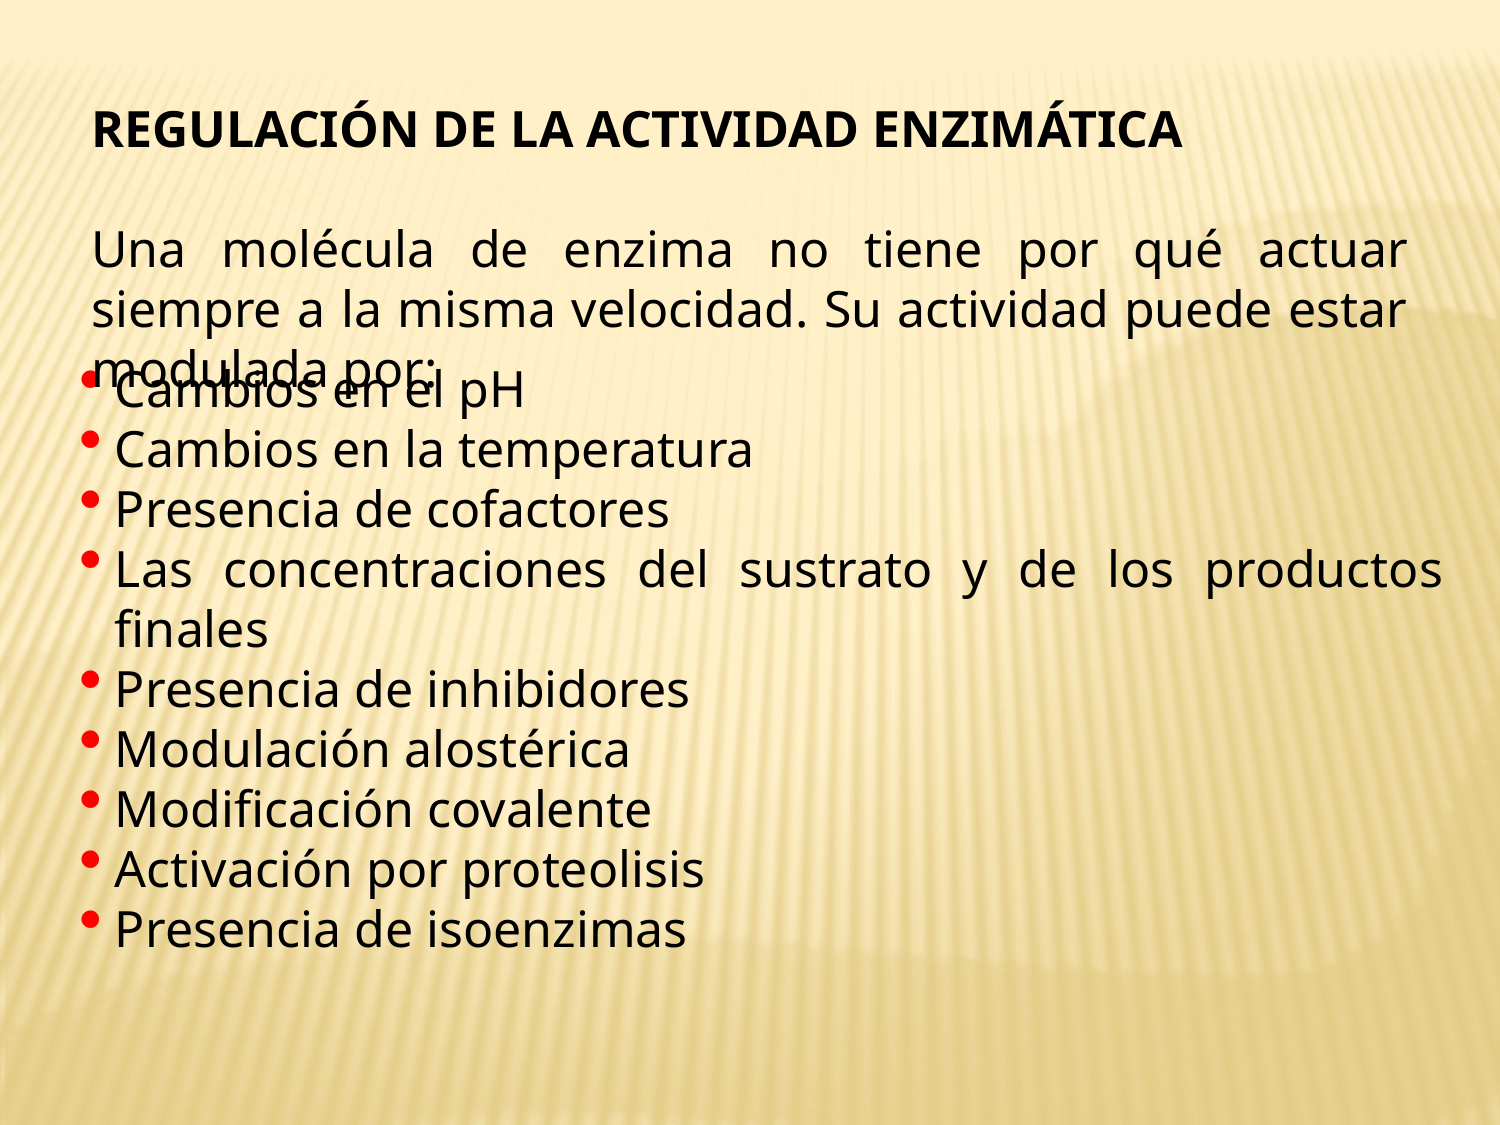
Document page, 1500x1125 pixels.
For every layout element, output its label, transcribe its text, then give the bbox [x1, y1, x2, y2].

text_box REGULACIÓN DE LA ACTIVIDAD ENZIMÁTICA Una molécula de enzima no tiene por qué actuar siempre a la misma velocidad. Su actividad puede estar modulada por: [76, 89, 1424, 405]
text_box Cambios en el pH Cambios en la temperatura Presencia de cofactores Las concentraciones del sustrato y de los productos finales Presencia de inhibidores Modulación alostérica Modificación covalente Activación por proteolisis Presencia de isoenzimas [64, 349, 1459, 1025]
